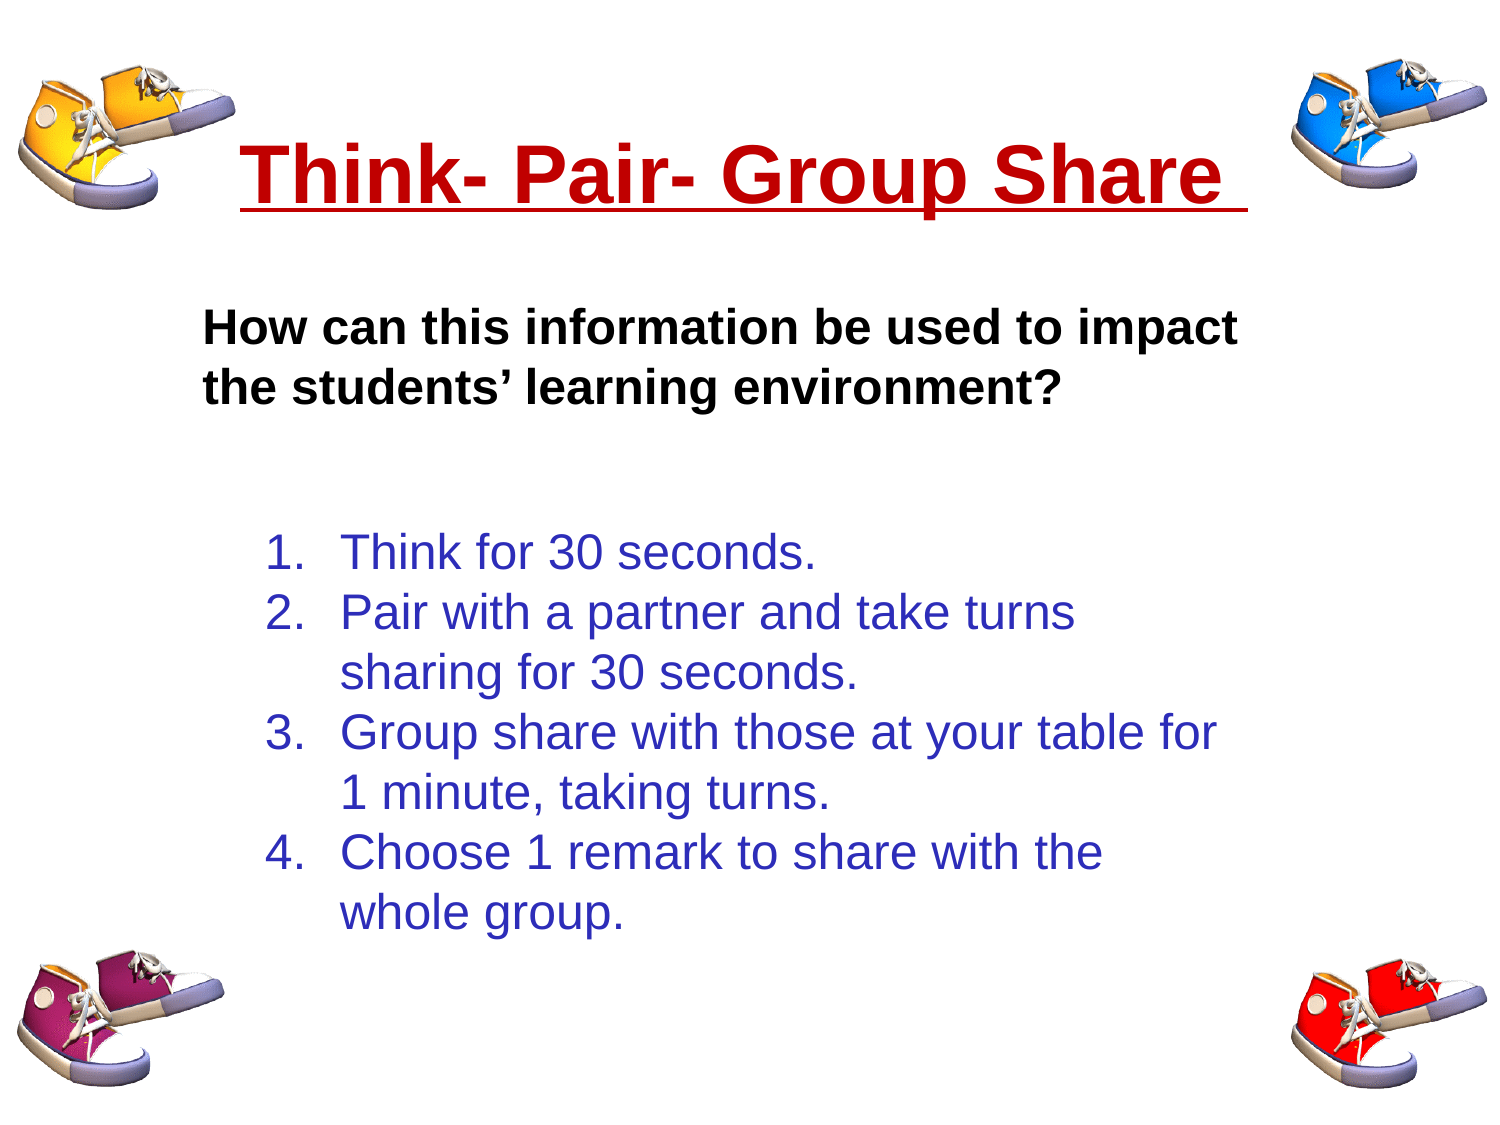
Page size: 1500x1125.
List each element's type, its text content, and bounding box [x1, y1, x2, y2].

picture [1275, 899, 1500, 1125]
picture [1275, 0, 1500, 225]
text_box Think for 30 seconds. Pair with a partner and take turns sharing for 30 seconds. Group share with those at your table for 1 minute, taking turns. Choose 1 remark to share with the whole group. [249, 512, 1263, 1068]
text_box How can this information be used to impact the students’ learning environment? [187, 287, 1338, 423]
text_box Think- Pair- Group Share [224, 112, 1338, 228]
picture [0, 0, 250, 250]
picture [0, 887, 238, 1125]
